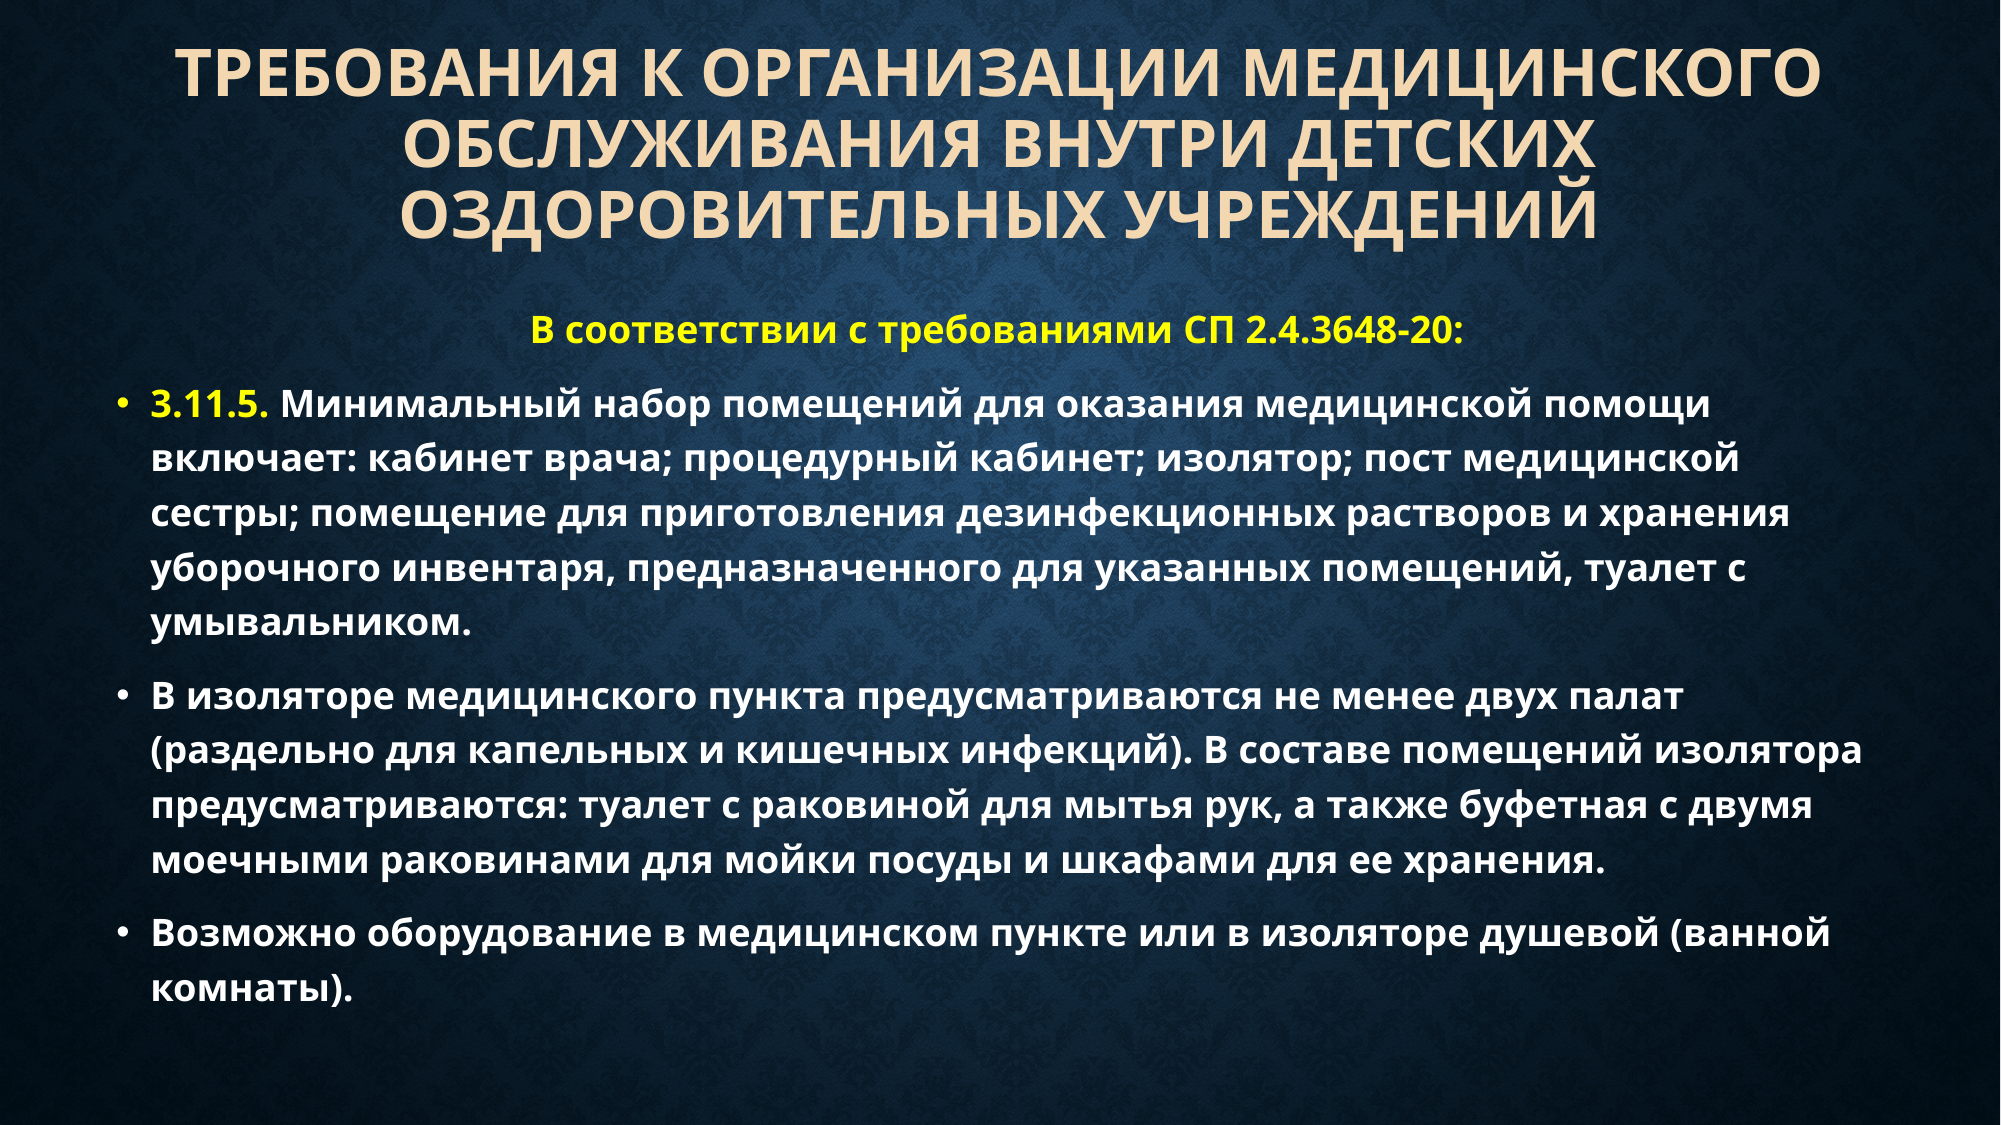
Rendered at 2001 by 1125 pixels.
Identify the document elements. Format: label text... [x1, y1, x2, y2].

title Требования к организации медицинского обслуживания внутри детских оздоровительных учреждений [149, 32, 1849, 261]
list В соответствии с требованиями СП 2.4.3648-20: 3.11.5. Минимальный набор помещений для оказания медицинской помощи включает: кабинет врача; процедурный кабинет; изолятор; пост медицинской сестры; помещение для приготовления дезинфекционных растворов и хранения уборочного инвентаря, предназначенного для указанных помещений, туалет с умывальником. В изоляторе медицинского пункта предусматриваются не менее двух палат (раздельно для капельных и кишечных инфекций). В составе помещений изолятора предусматриваются: туалет с раковиной для мытья рук, а также буфетная с двумя моечными раковинами для мойки посуды и шкафами для ее хранения. Возможно оборудование в медицинском пункте или в изоляторе душевой (ванной комнаты). [101, 289, 1894, 1071]
